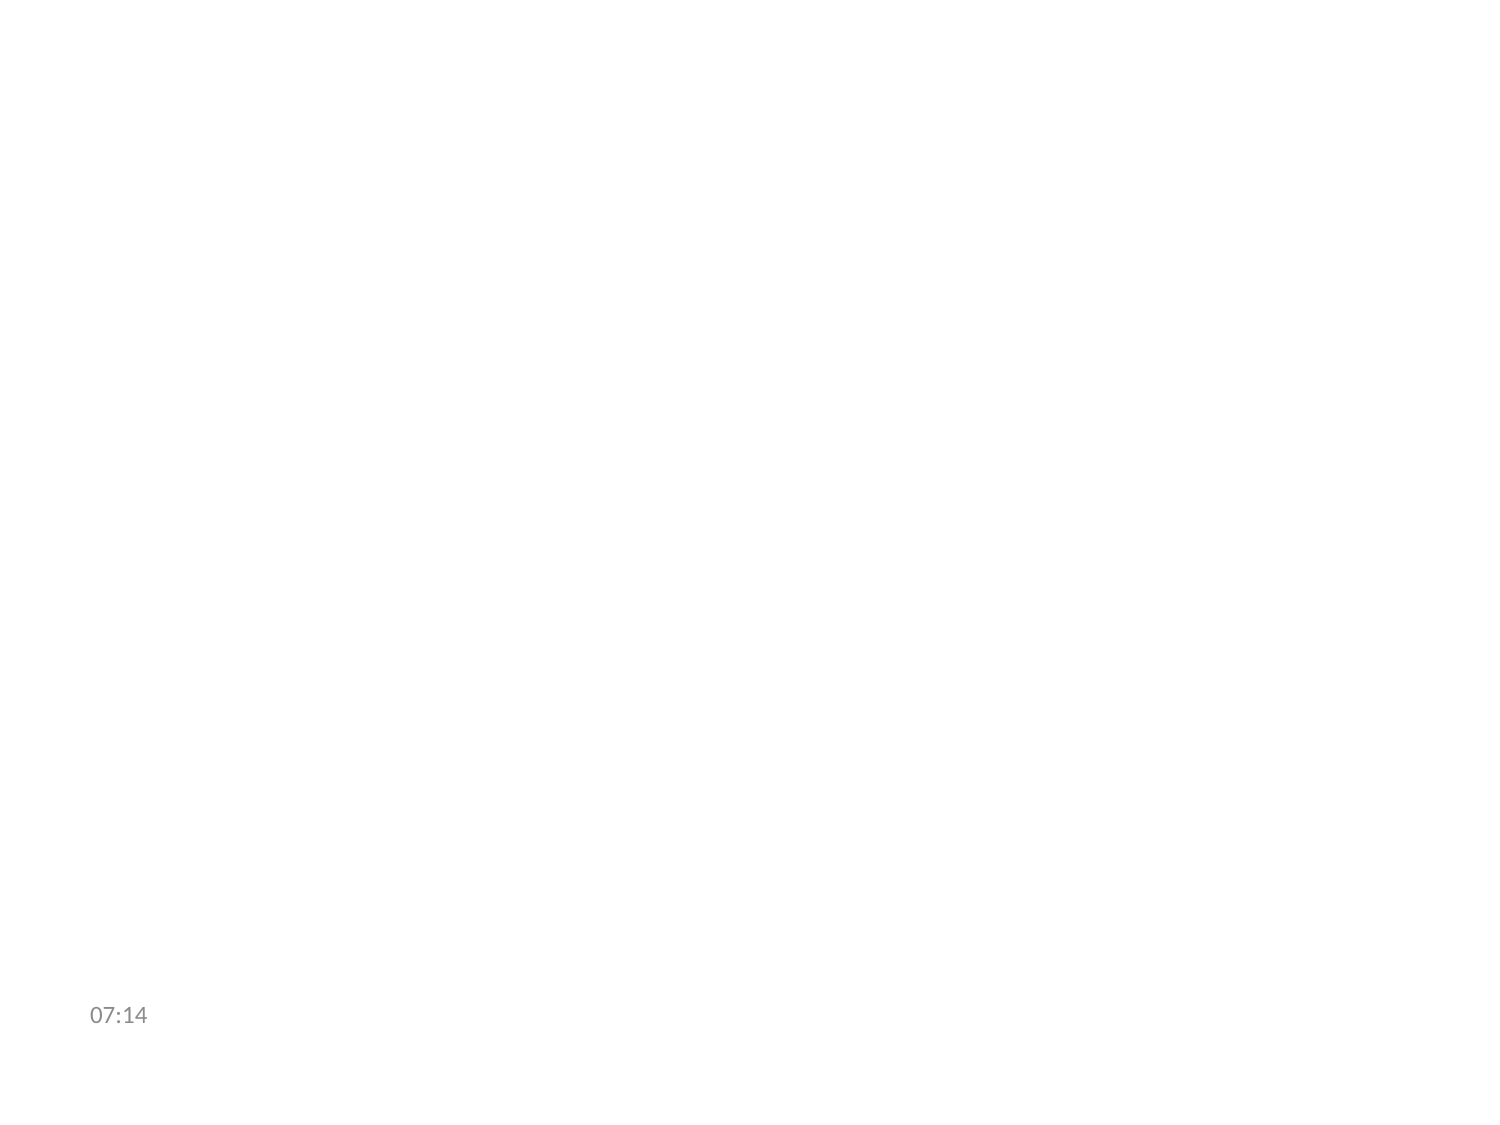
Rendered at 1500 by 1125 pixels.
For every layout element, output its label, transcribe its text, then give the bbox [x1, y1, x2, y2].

text_box 15:35 [75, 983, 425, 1044]
